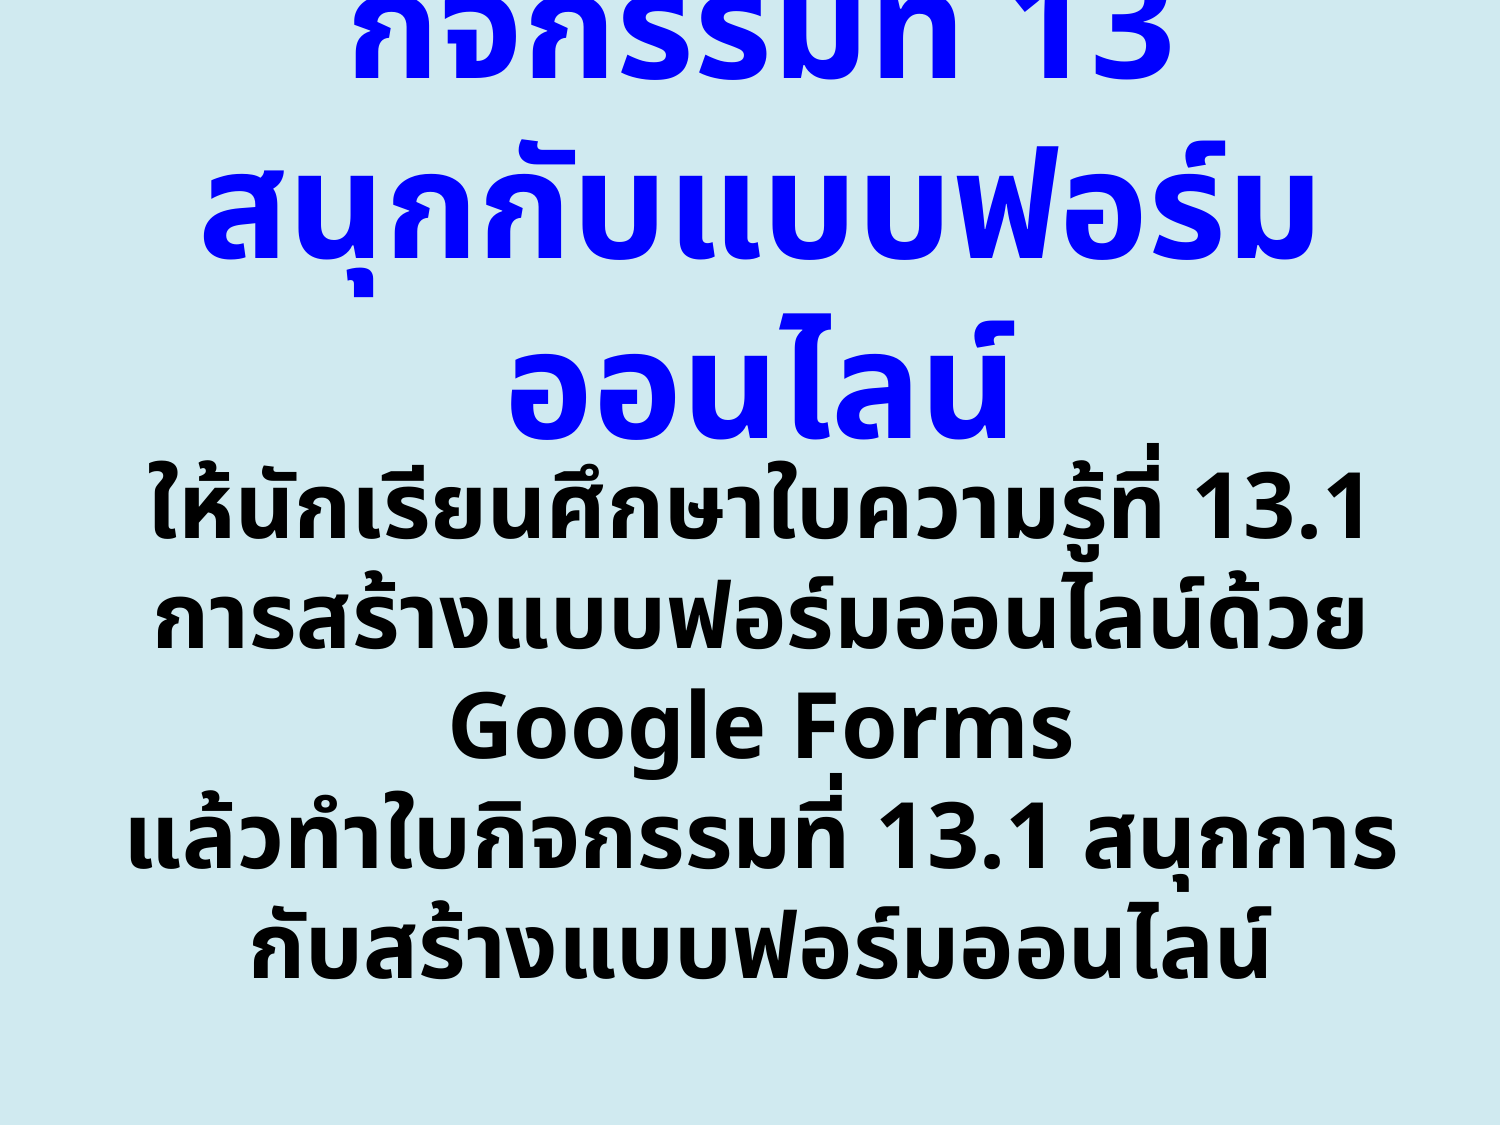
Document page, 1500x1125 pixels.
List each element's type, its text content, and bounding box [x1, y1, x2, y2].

text_box กิจกรรมที่ 13 สนุกกับแบบฟอร์มออนไลน์ [123, 78, 1399, 320]
title ให้นักเรียนศึกษาใบความรู้ที่ 13.1 การสร้างแบบฟอร์มออนไลน์ด้วย Google Forms แล้วทำใบกิจกรรมที่ 13.1 สนุกการกับสร้างแบบฟอร์มออนไลน์ [58, 503, 1465, 941]
